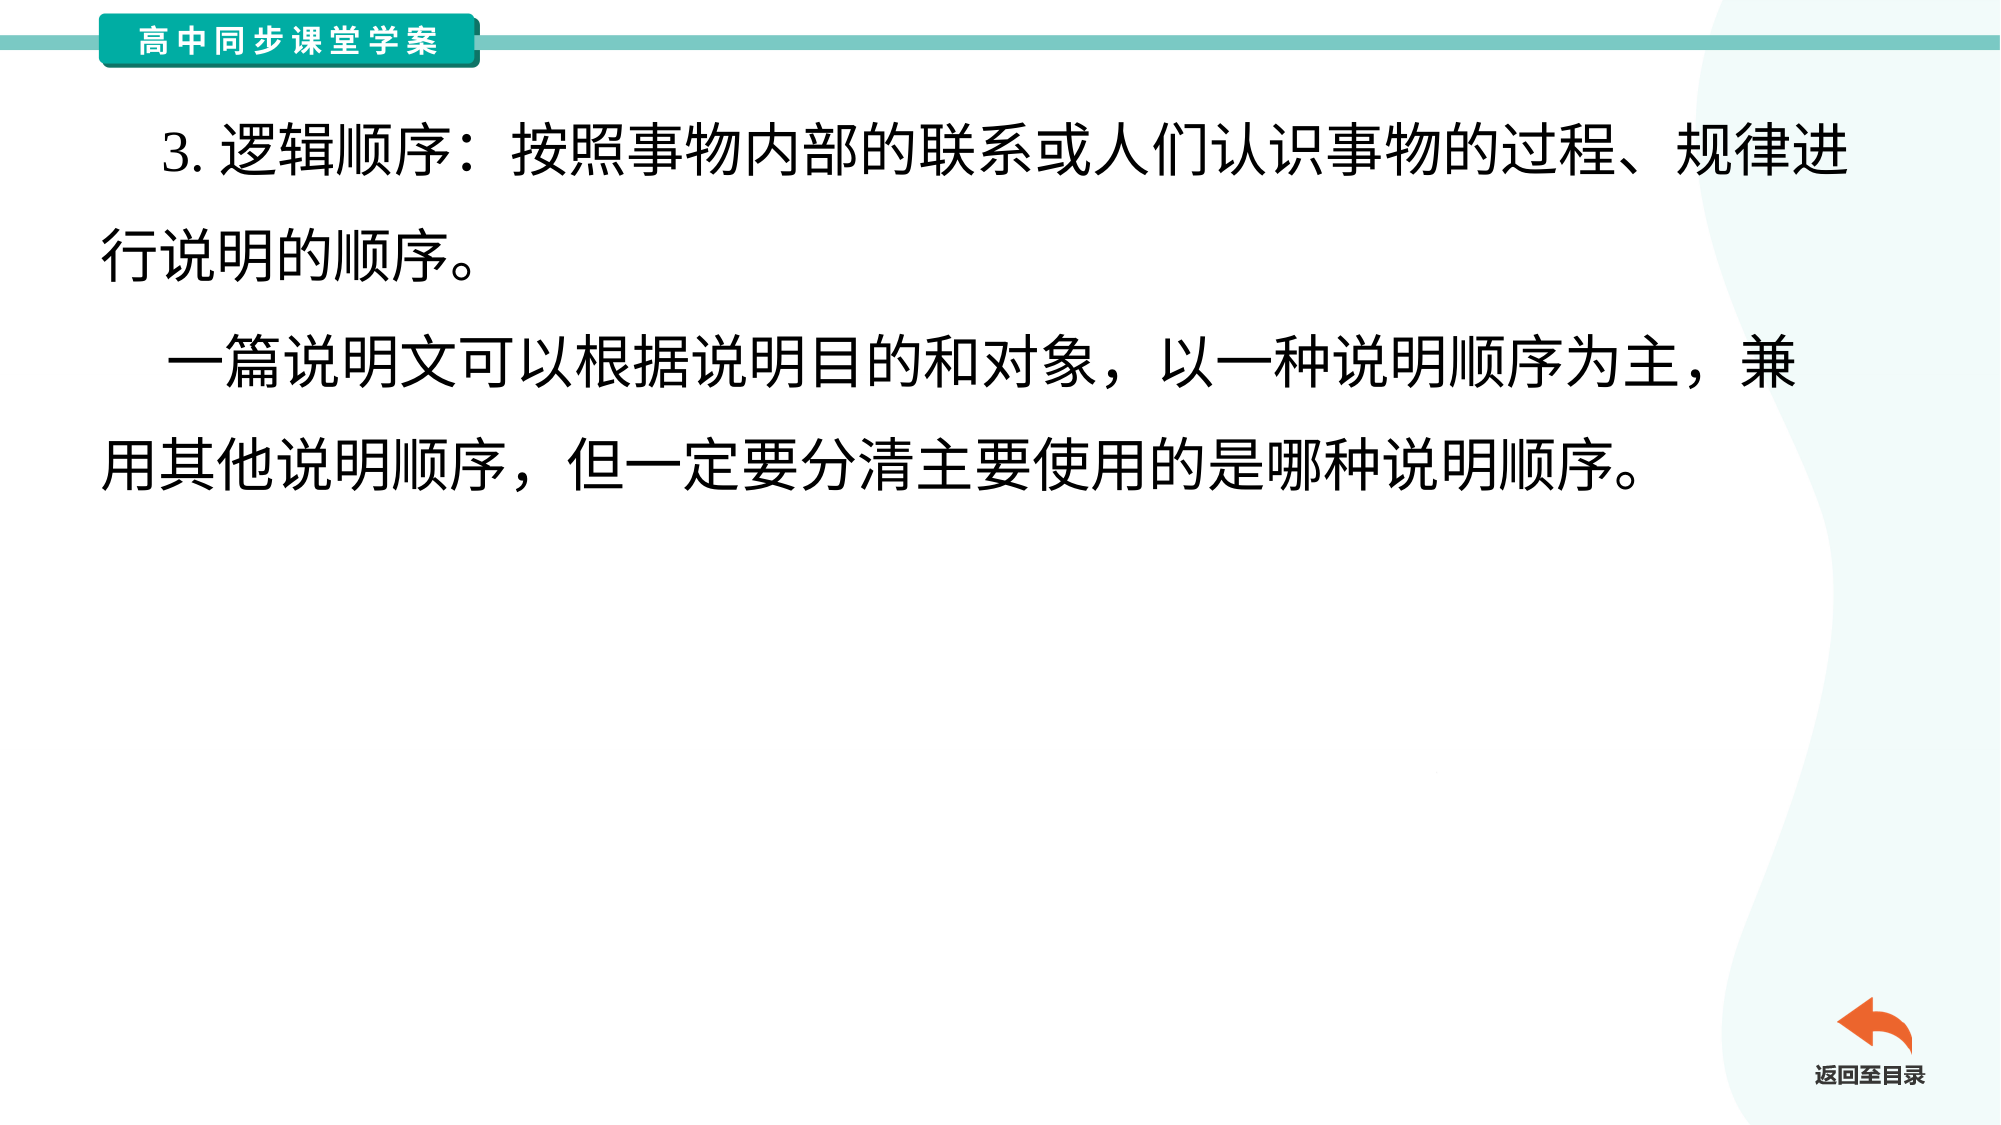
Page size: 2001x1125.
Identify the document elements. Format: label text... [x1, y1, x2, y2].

picture [0, 0, 2000, 1125]
text_box 3.逻辑顺序：按照事物内部的联系或人们认识事物的过程、规律进 行说明的顺序。 一篇说明文可以根据说明目的和对象，以一种说明顺序为主，兼 用其他说明顺序，但一定要分清主要使用的是哪种说明顺序。 [100, 76, 1899, 487]
